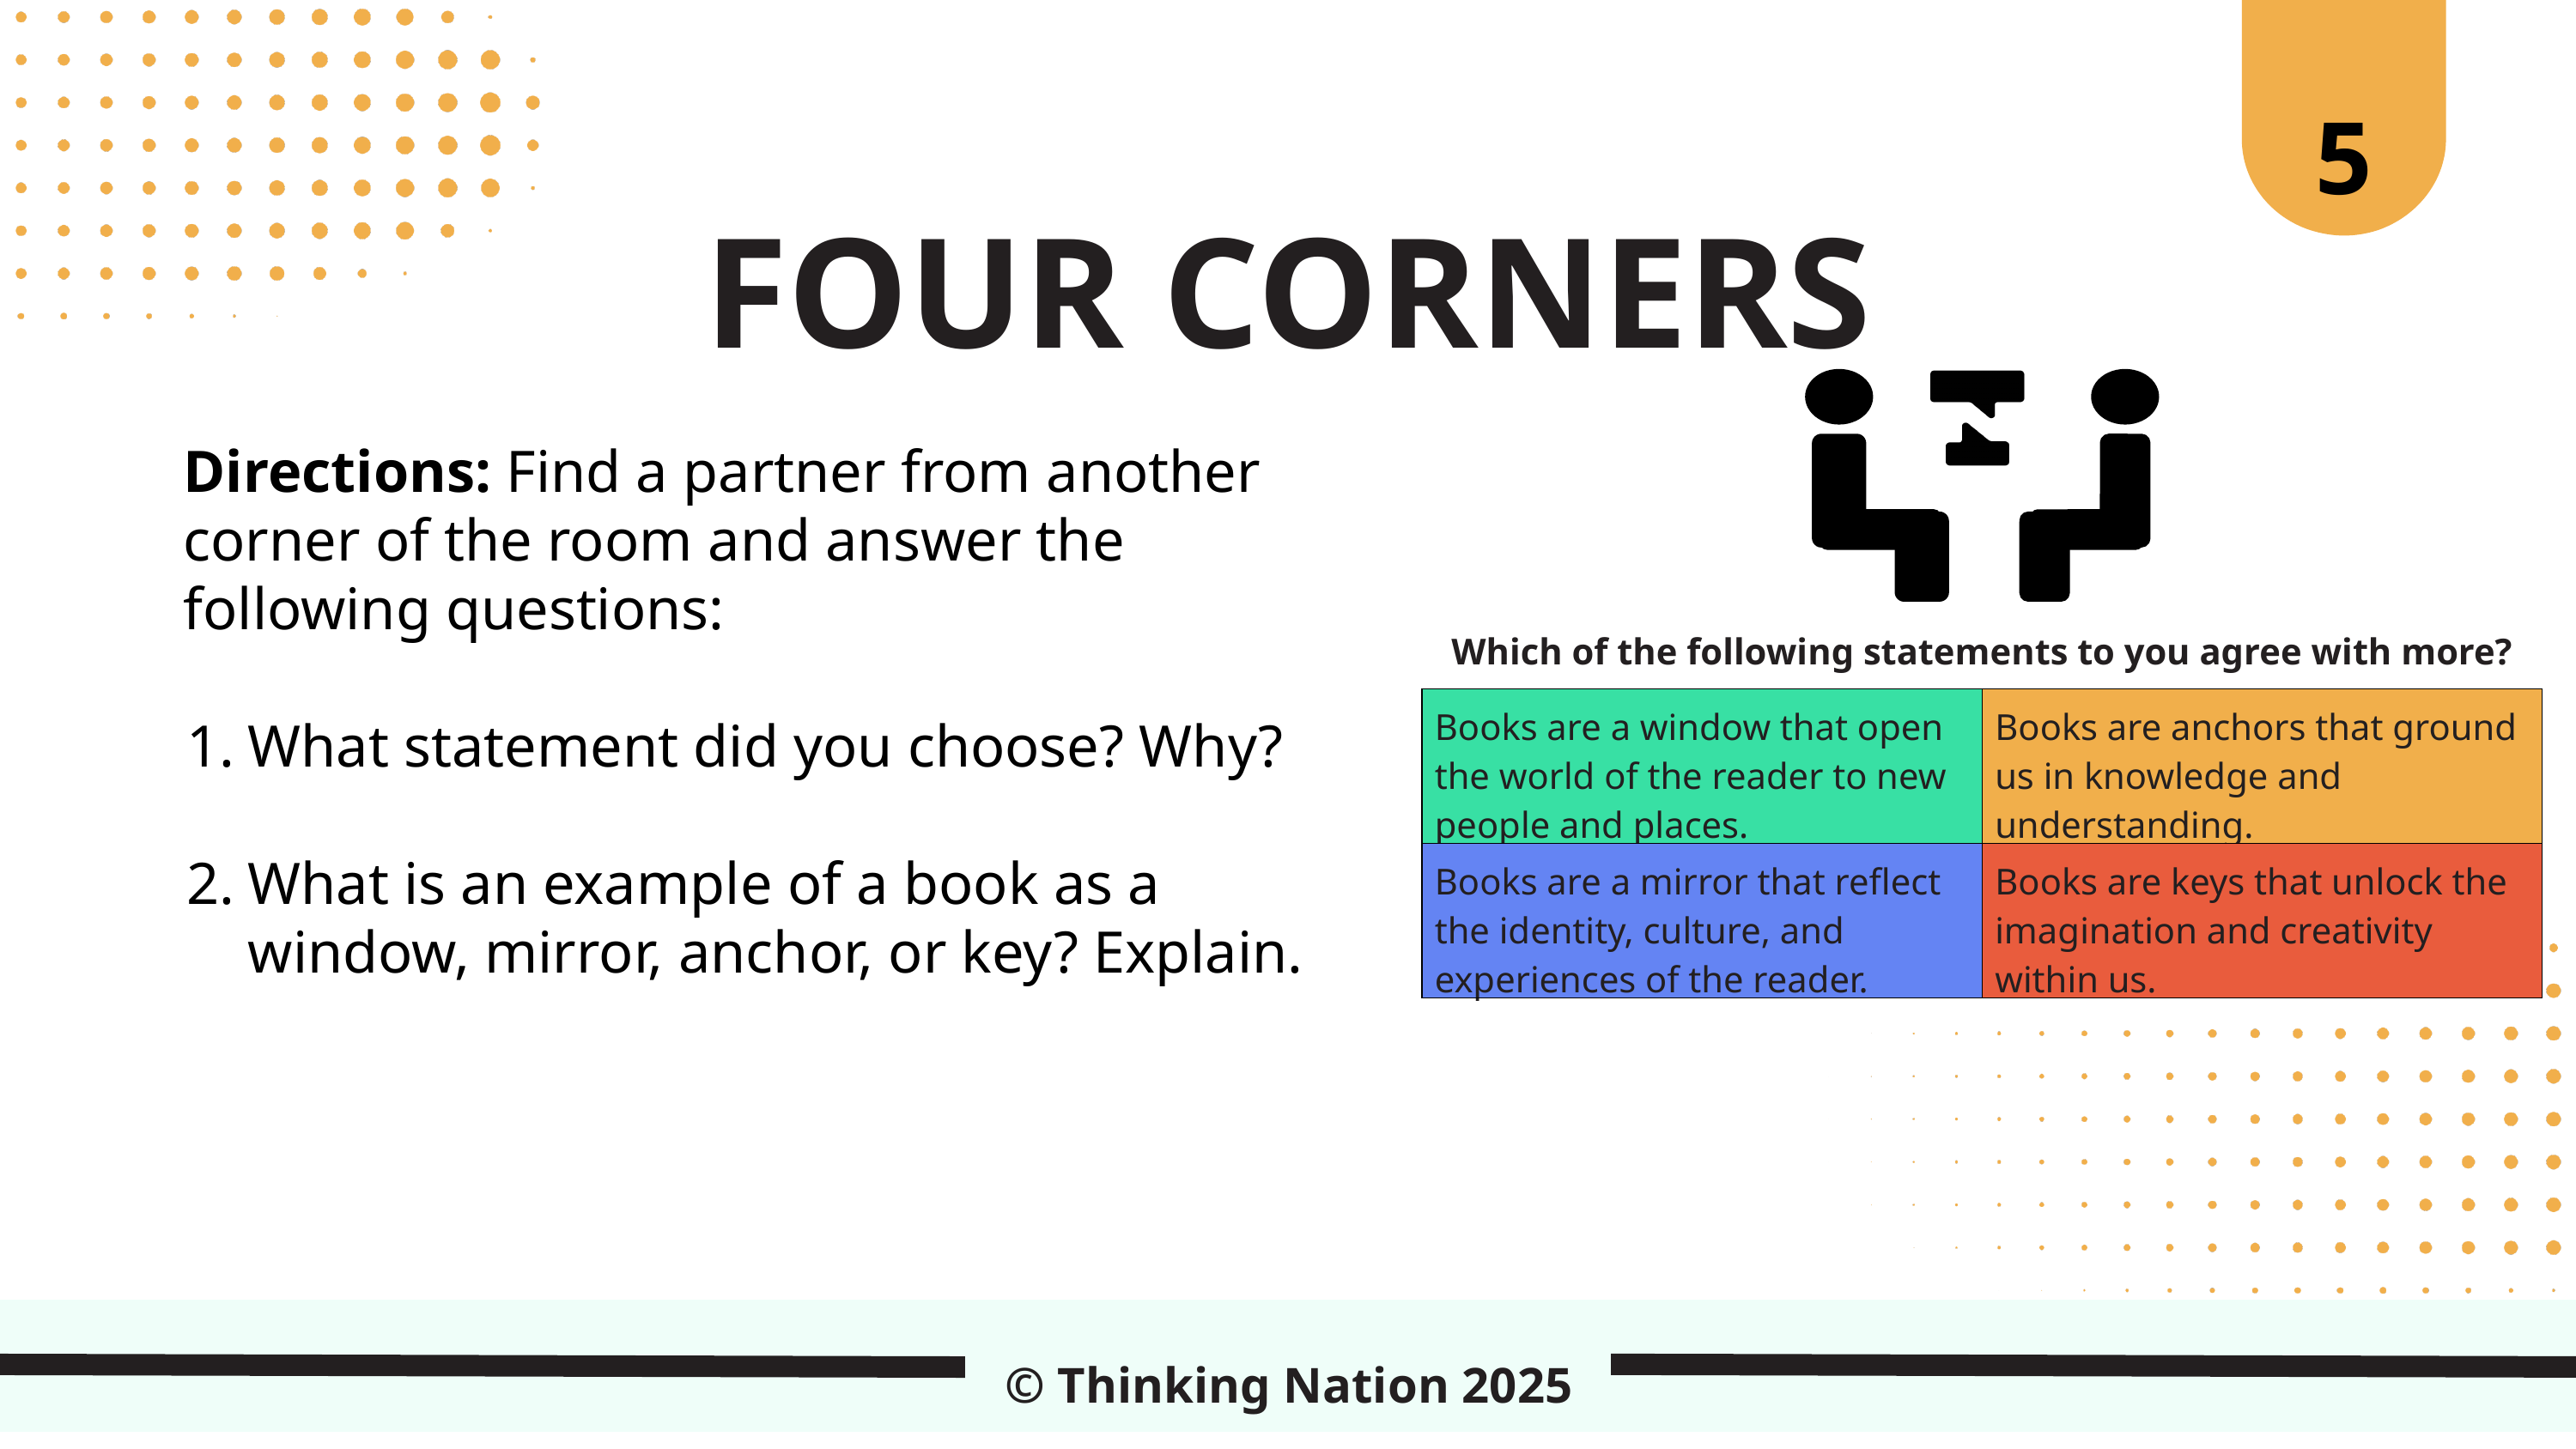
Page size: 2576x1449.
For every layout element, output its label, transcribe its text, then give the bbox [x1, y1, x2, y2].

table_header Books are anchors that ground us in knowledge and understanding. [1983, 689, 2542, 843]
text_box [1805, 351, 2159, 602]
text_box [2233, 0, 2455, 236]
text_box [1828, 943, 2576, 1294]
text_box Directions: Find a partner from another corner of the room and answer the following questions: What statement did you choose? Why? What is an example of a book as a window, mirror, anchor, or key? Explain. [170, 421, 1386, 1235]
text_box FOUR CORNERS [359, 123, 2216, 379]
text_box Which of the following statements to you agree with more? [1386, 628, 2576, 672]
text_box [0, 1299, 2576, 1433]
table_header Books are a window that open the world of the reader to new people and places. [1423, 689, 1982, 843]
table_cell Books are a mirror that reflect the identity, culture, and experiences of the reader. [1423, 844, 1982, 997]
text_box [0, 0, 540, 319]
table_cell Books are keys that unlock the imagination and creativity within us. [1983, 844, 2542, 997]
